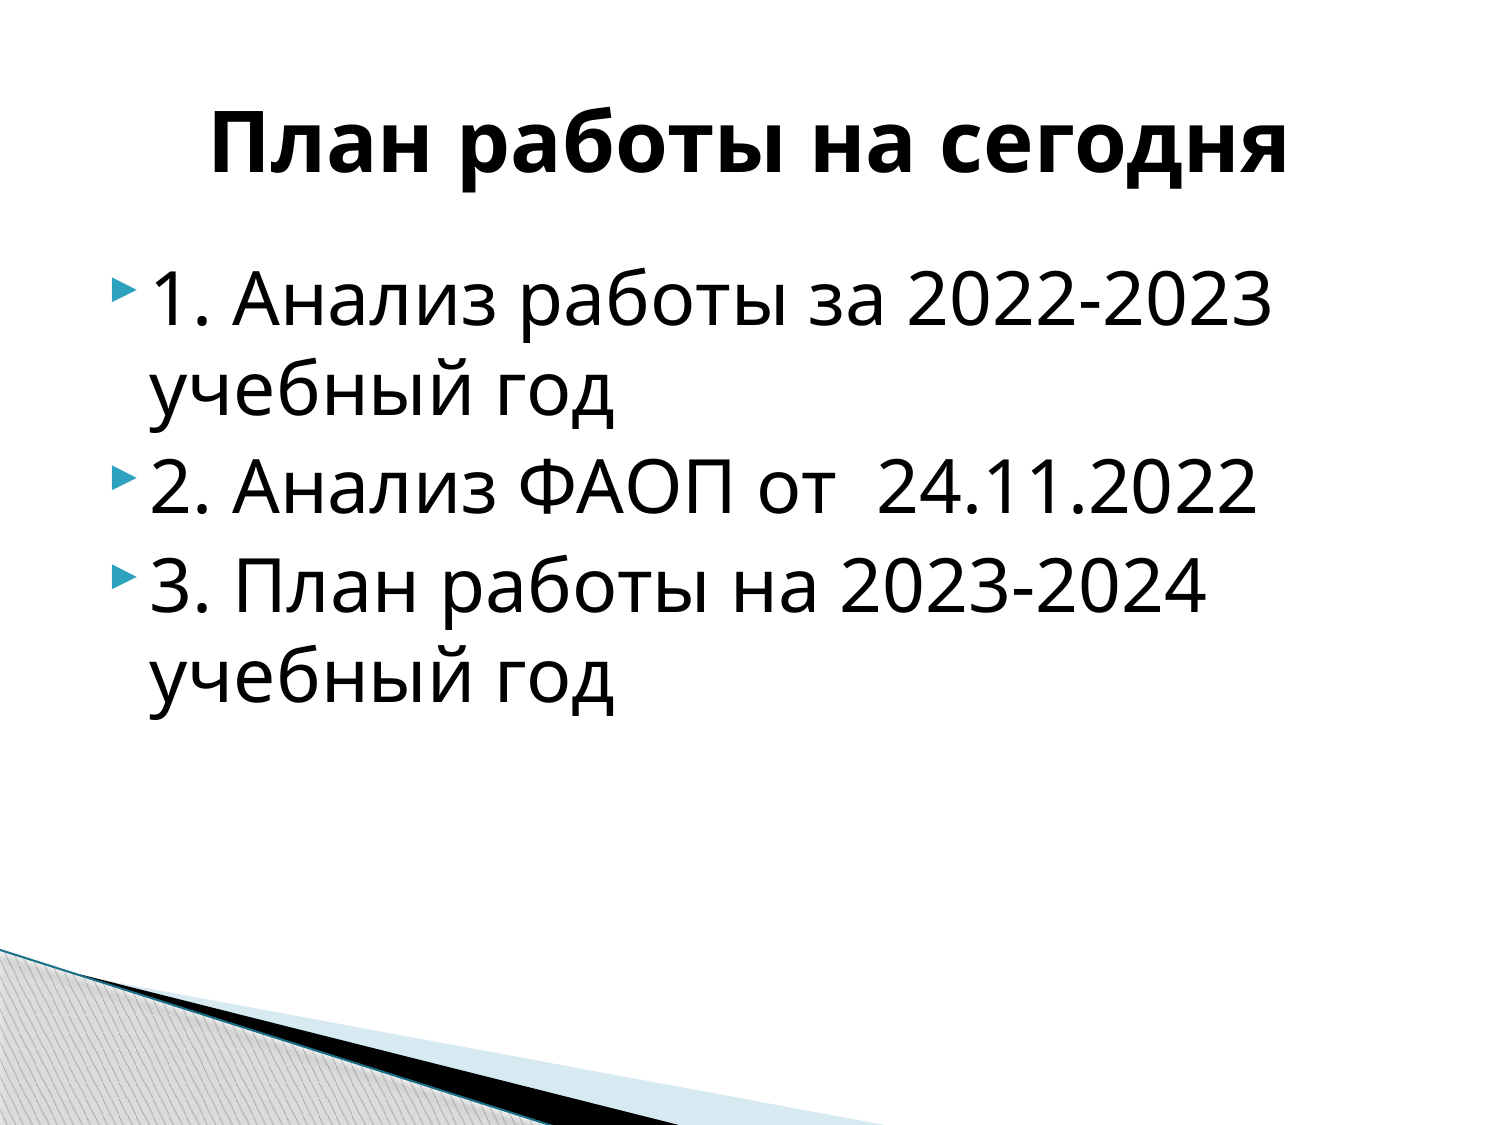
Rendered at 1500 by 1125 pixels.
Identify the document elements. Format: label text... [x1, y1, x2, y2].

list 1. Анализ работы за 2022-2023 учебный год 2. Анализ ФАОП от 24.11.2022 3. План работы на 2023-2024 учебный год [75, 243, 1425, 986]
title План работы на сегодня [75, 45, 1425, 233]
